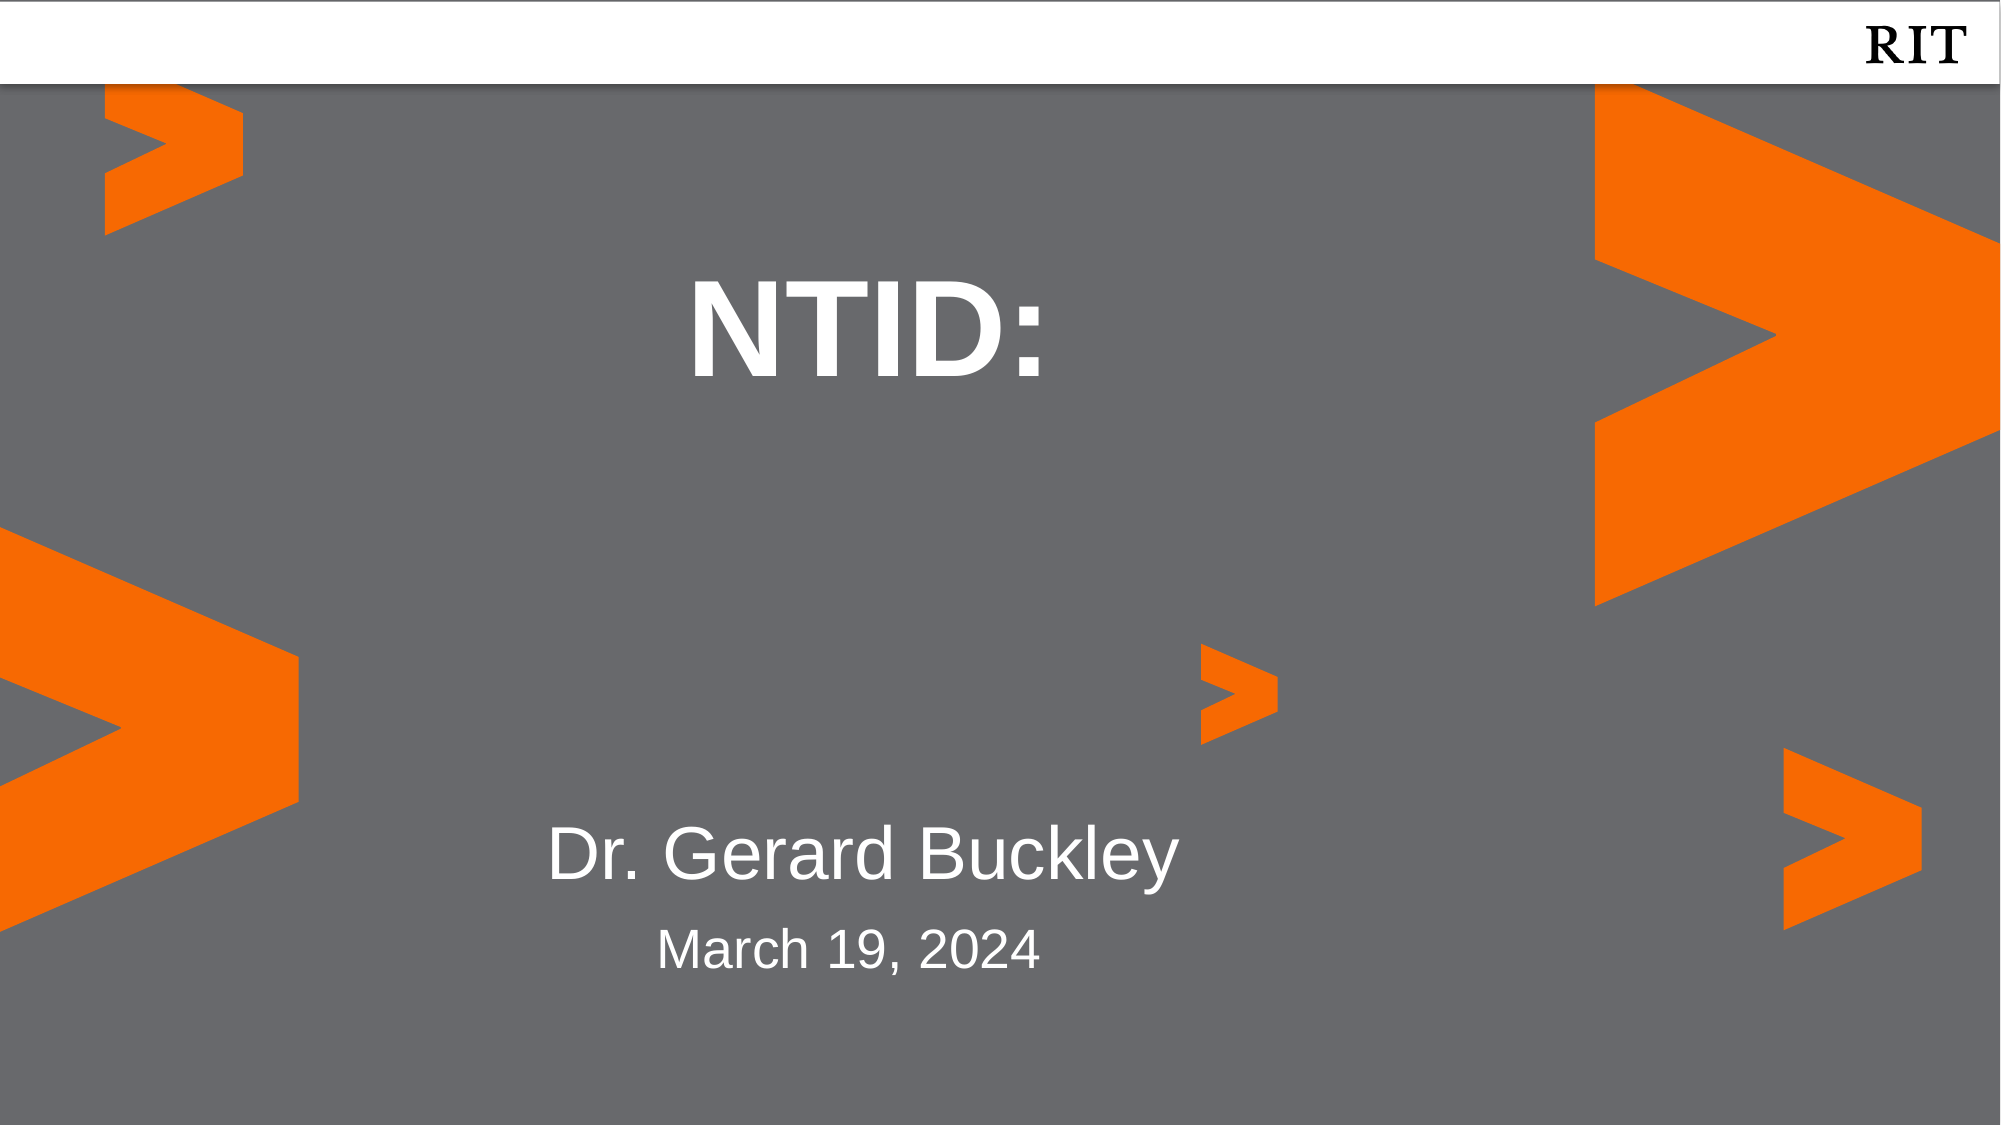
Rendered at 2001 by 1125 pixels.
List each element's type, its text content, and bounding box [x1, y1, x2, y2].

list March 19, 2024 [642, 905, 1293, 995]
list Dr. Gerard Buckley [531, 797, 1240, 876]
list NTID: [37, 250, 1703, 755]
picture [1861, 17, 1970, 72]
